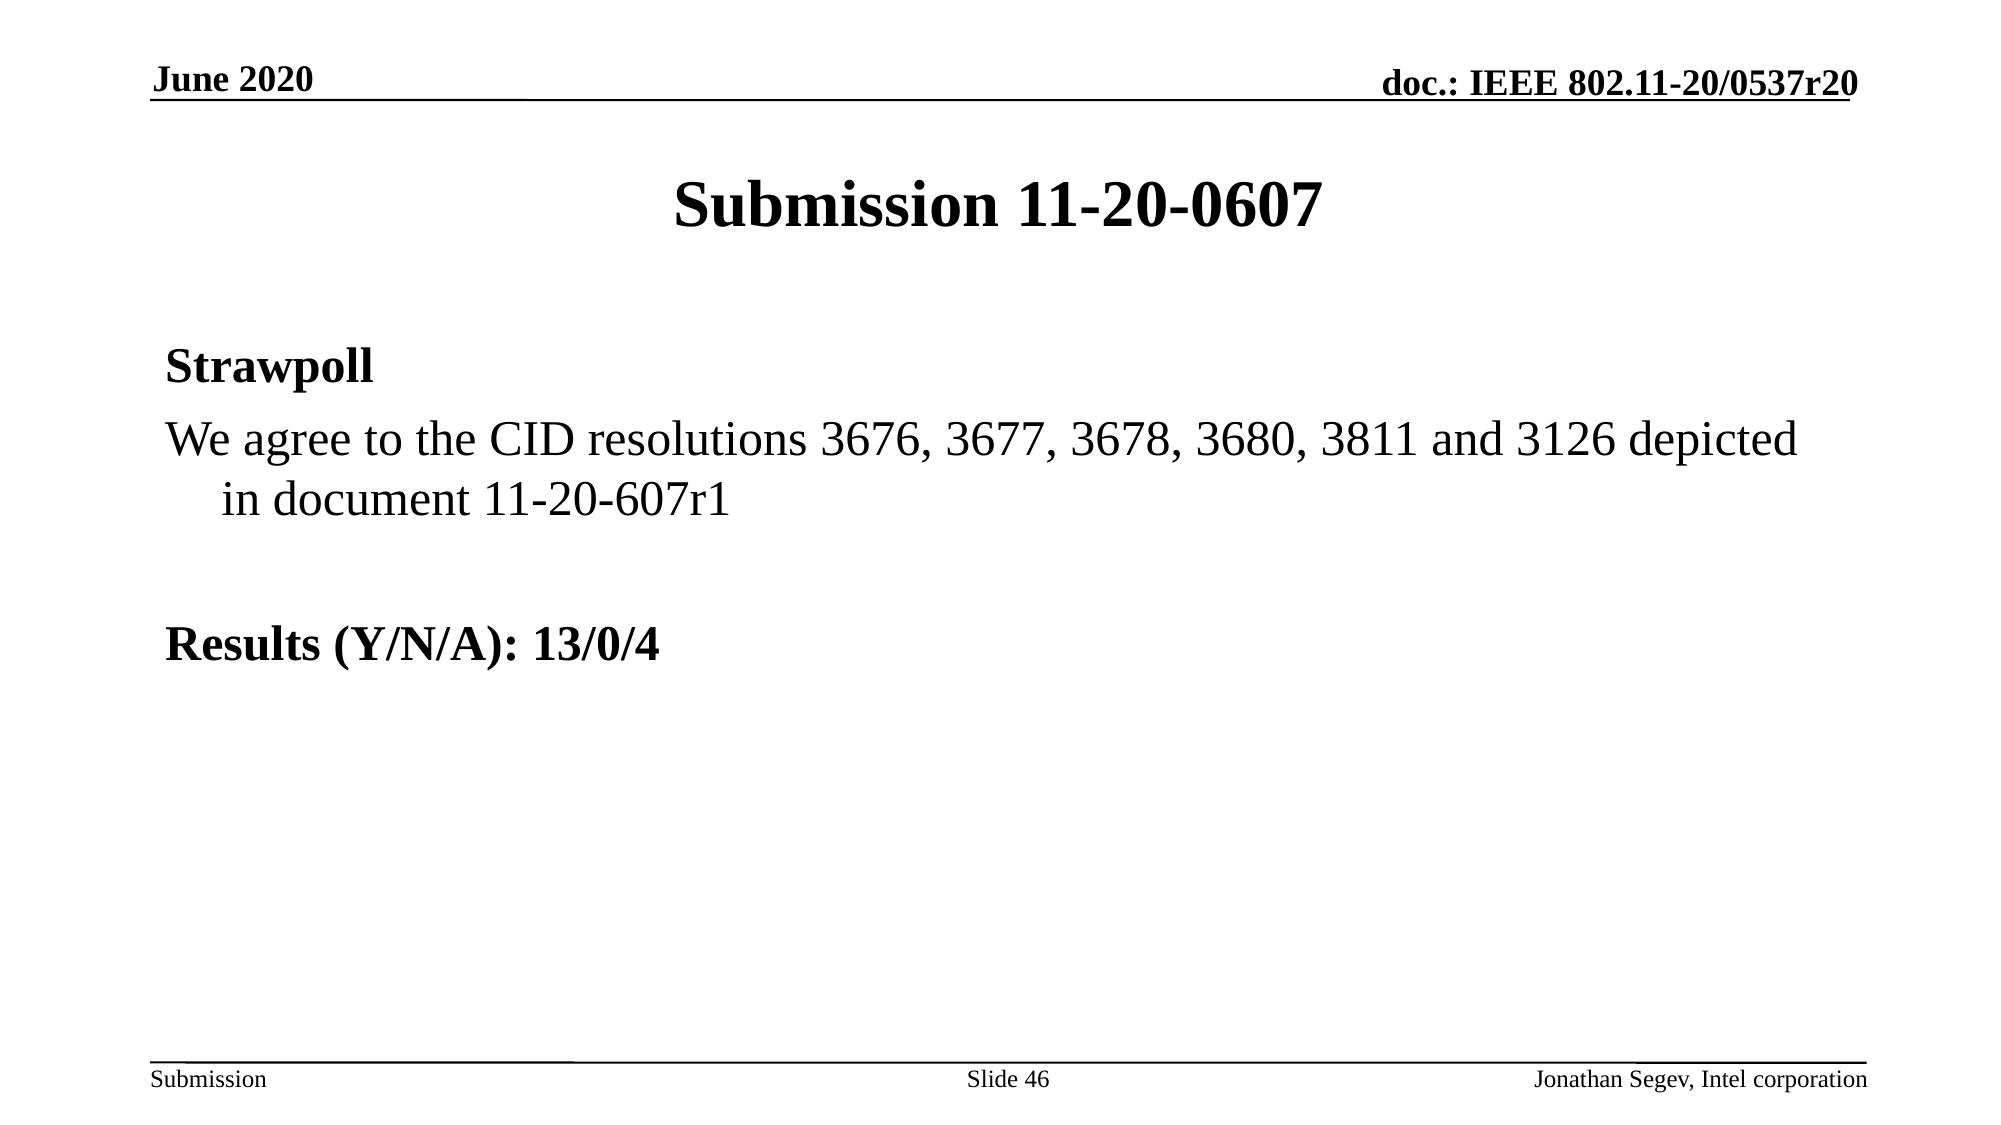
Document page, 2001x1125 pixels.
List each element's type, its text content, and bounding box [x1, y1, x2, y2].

slide_number Slide 46 [950, 1061, 1067, 1123]
title Submission 11-20-0607 [149, 112, 1850, 288]
footer Jonathan Segev, Intel corporation [1171, 1061, 1869, 1093]
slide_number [152, 54, 563, 100]
list Strawpoll We agree to the CID resolutions 3676, 3677, 3678, 3680, 3811 and 3126 depicted in document 11-20-607r1 Results (Y/N/A): 13/0/4 [149, 324, 1850, 1000]
